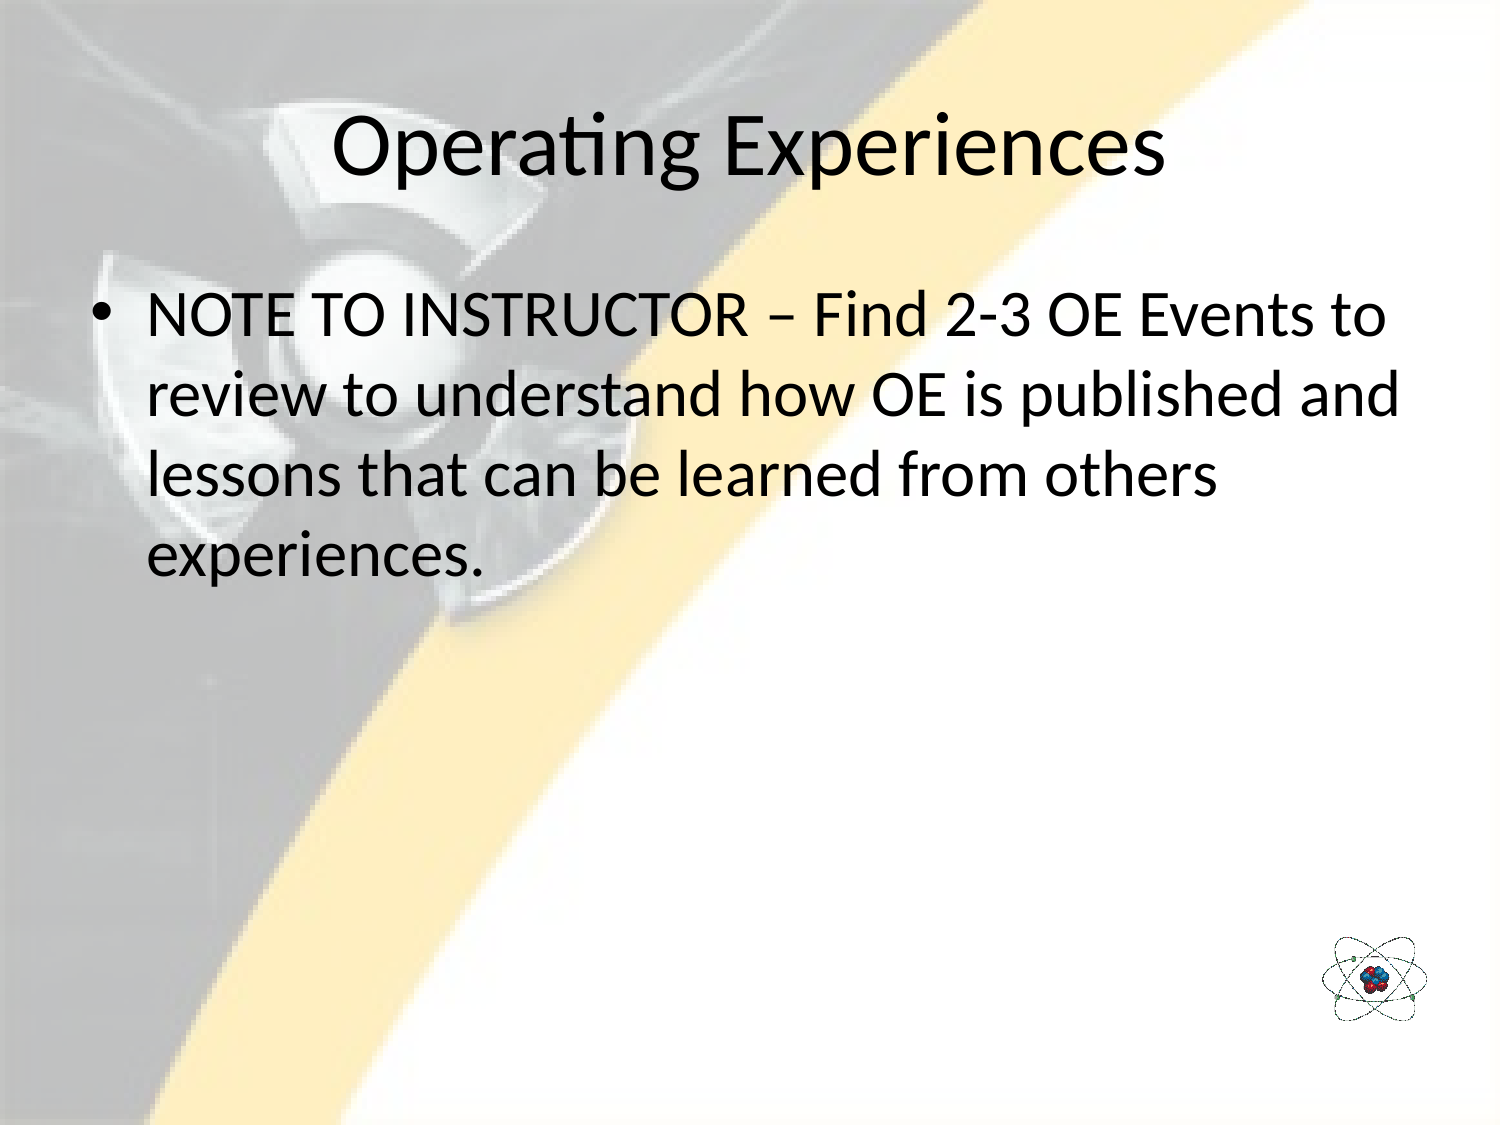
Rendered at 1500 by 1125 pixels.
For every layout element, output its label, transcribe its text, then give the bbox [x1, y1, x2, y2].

picture [1322, 937, 1427, 1021]
title Operating Experiences [75, 45, 1425, 233]
list NOTE TO INSTRUCTOR – Find 2-3 OE Events to review to understand how OE is published and lessons that can be learned from others experiences. [75, 262, 1425, 1005]
